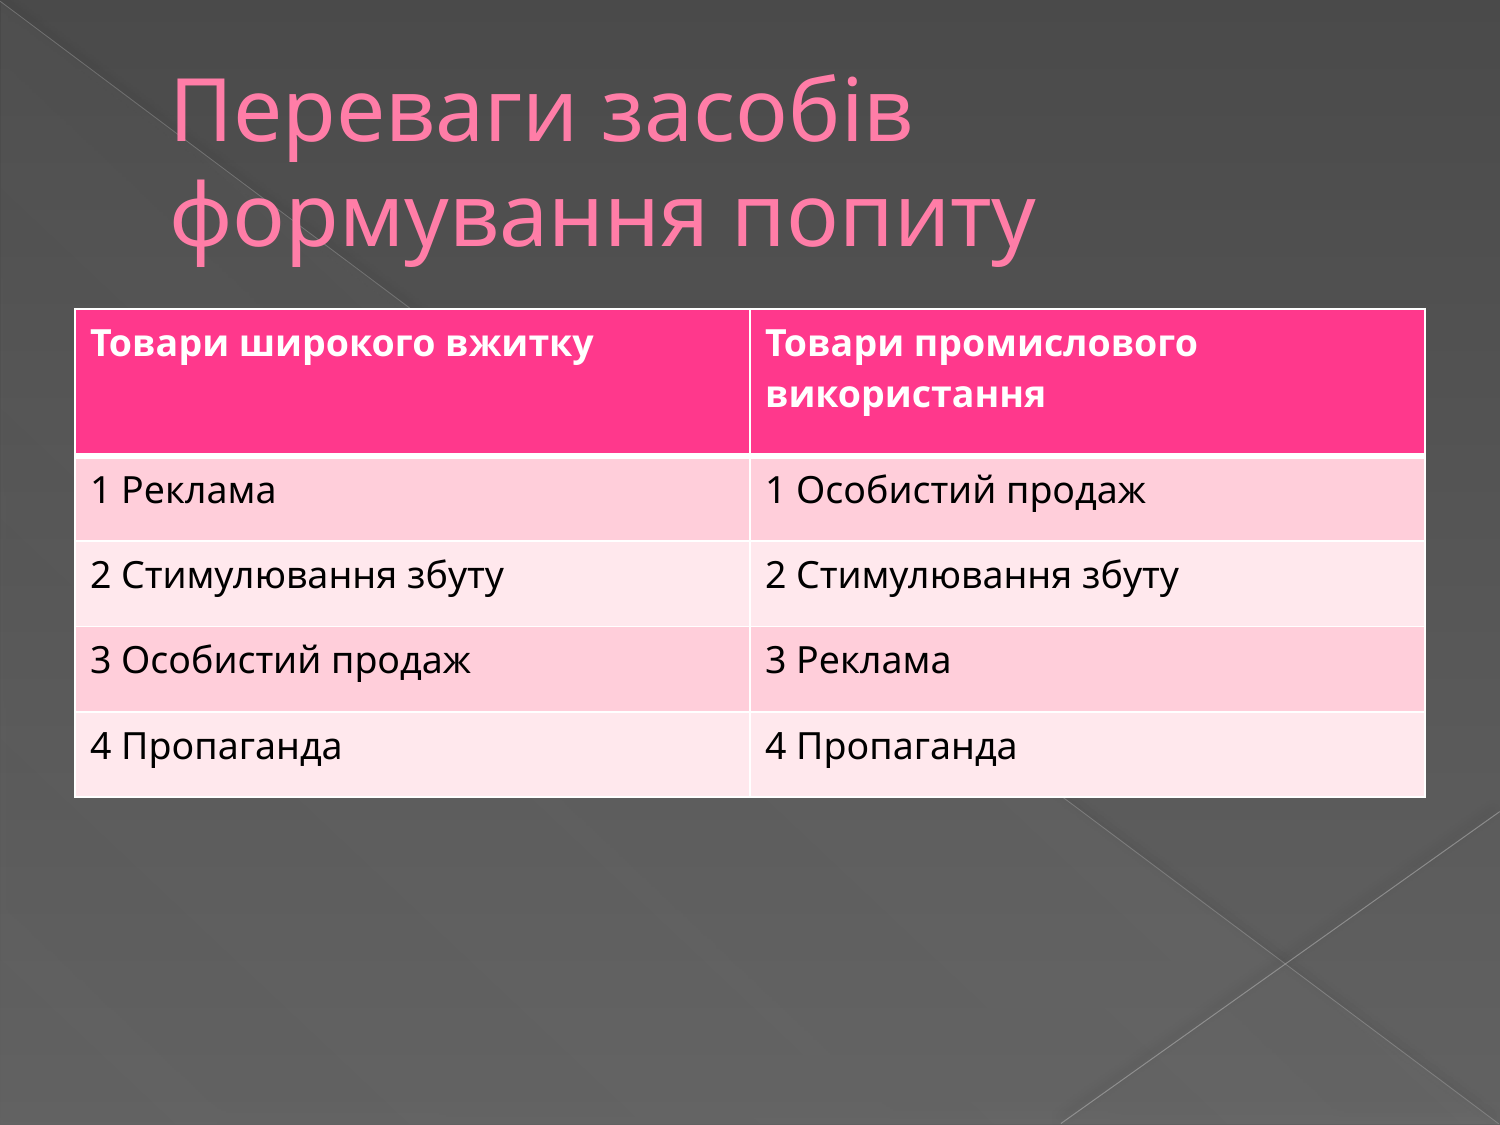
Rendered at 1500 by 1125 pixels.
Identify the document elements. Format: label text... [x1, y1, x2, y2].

table_header Товари промислового використання [751, 310, 1424, 453]
table_cell 1 Реклама [76, 459, 749, 540]
table_header Товари широкого вжитку [76, 310, 749, 453]
title Переваги засобів формування попиту [75, 43, 1425, 274]
table_cell 4 Пропаганда [76, 713, 749, 796]
table_cell 2 Стимулювання збуту [751, 542, 1424, 626]
table_cell 4 Пропаганда [751, 713, 1424, 796]
table_cell 2 Стимулювання збуту [76, 542, 749, 626]
table_cell 3 Реклама [751, 627, 1424, 711]
table_cell 3 Особистий продаж [76, 627, 749, 711]
table_cell 1 Особистий продаж [751, 459, 1424, 540]
